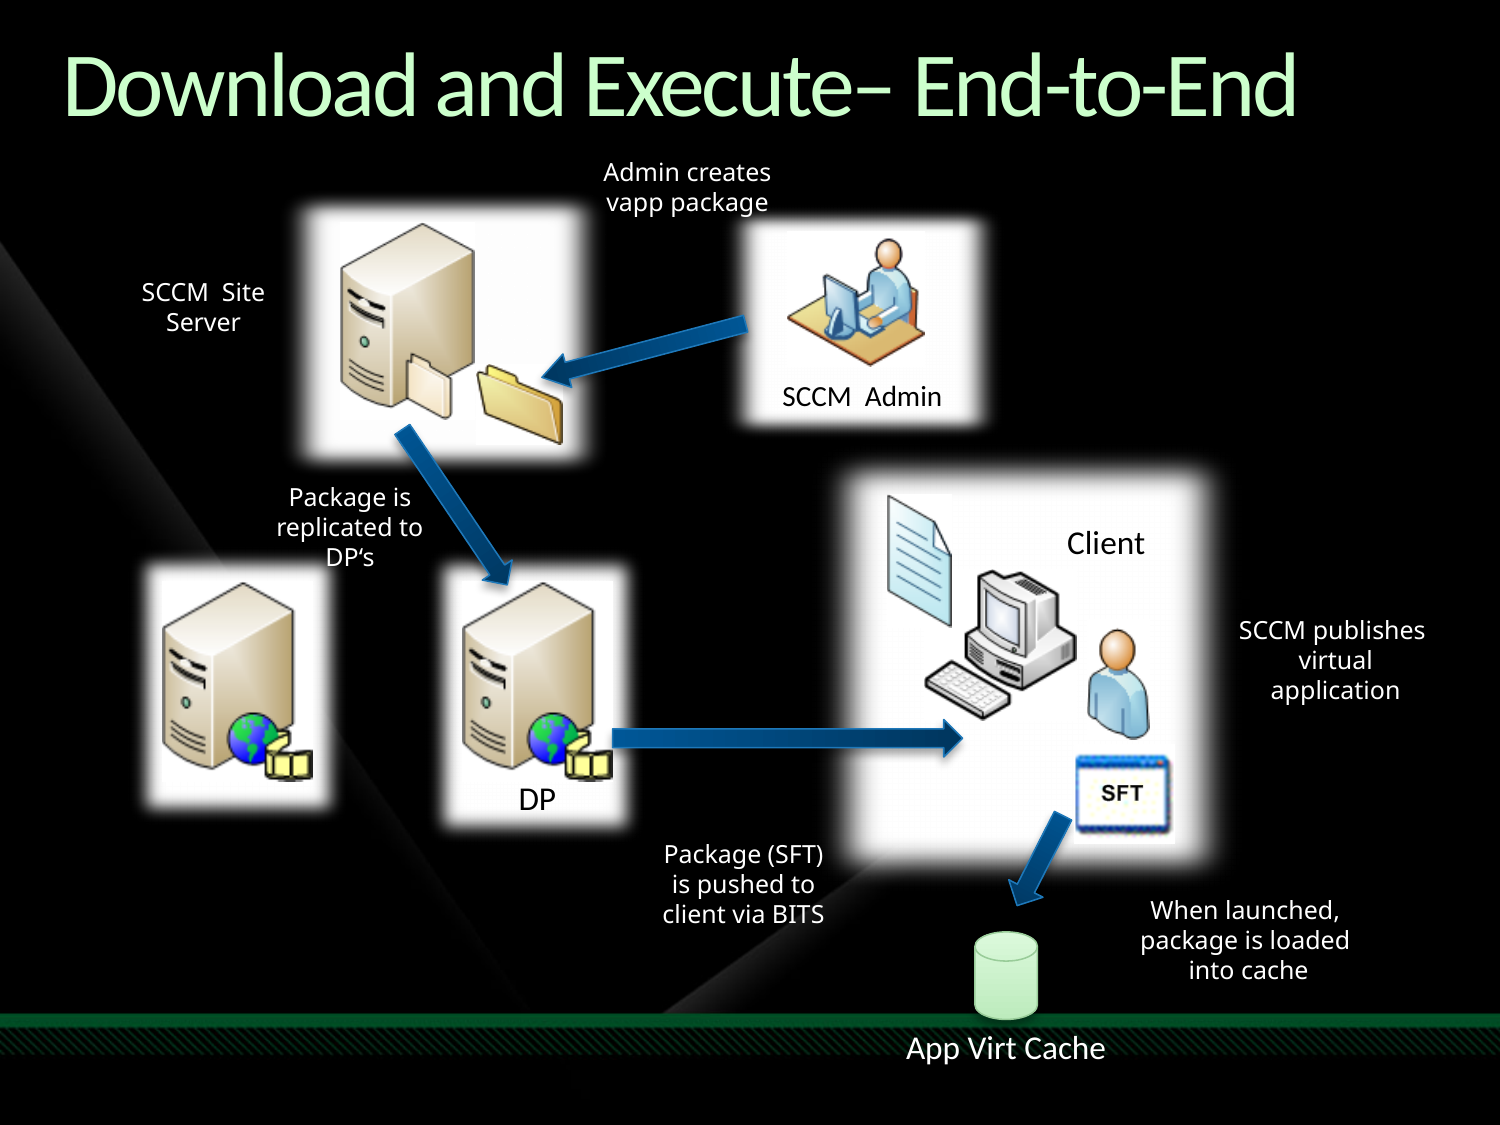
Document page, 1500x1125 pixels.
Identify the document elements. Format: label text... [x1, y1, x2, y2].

text_box Package is replicated to DP‘s [237, 474, 463, 579]
text_box [974, 931, 1039, 1019]
text_box App Virt Cache [875, 1019, 1138, 1075]
text_box SCCM publishes virtual application [1264, 606, 1455, 712]
text_box [451, 519, 513, 579]
text_box Admin creates vapp package [587, 149, 788, 224]
picture [0, 0, 1500, 1125]
text_box When launched, package is loaded into cache [1117, 887, 1380, 993]
text_box [600, 316, 734, 372]
text_box SCCM Site Server [119, 269, 287, 344]
title Download and Execute– End-to-End [62, 37, 1463, 138]
text_box Package (SFT) is pushed to client via BITS [637, 831, 850, 937]
text_box [695, 728, 788, 749]
